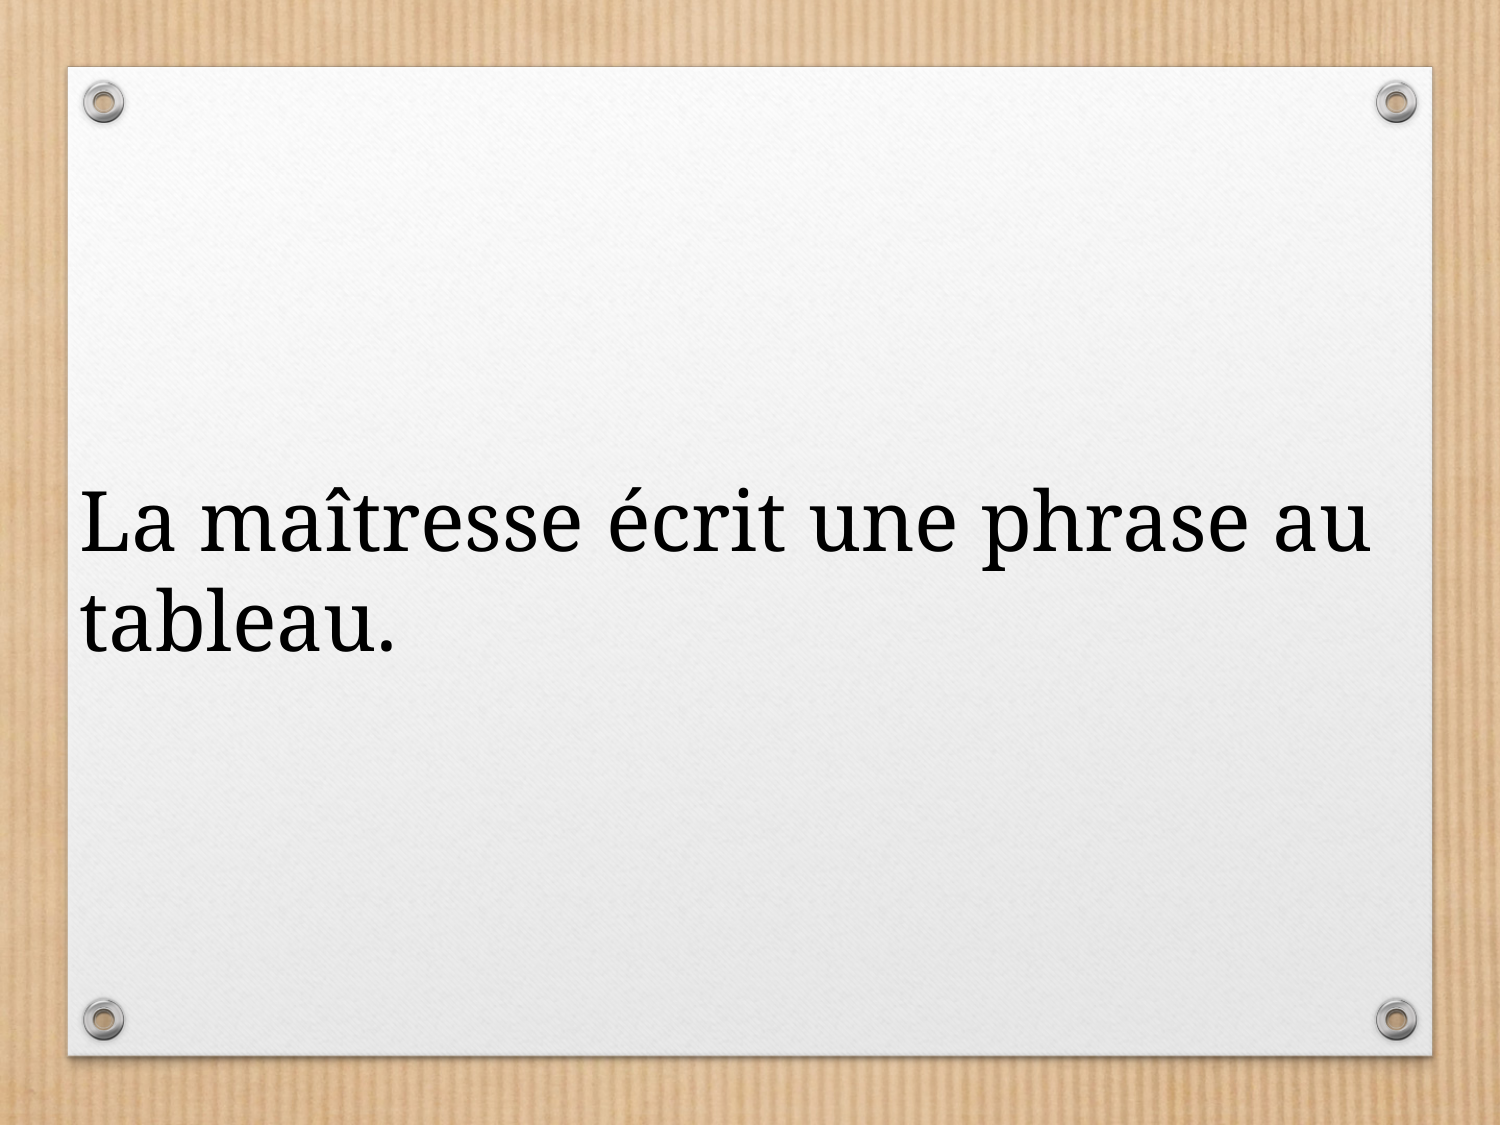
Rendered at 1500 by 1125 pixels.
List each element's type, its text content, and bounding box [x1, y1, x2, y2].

text_box La maîtresse écrit une phrase au tableau. [64, 460, 1436, 676]
picture [0, 0, 1500, 1125]
